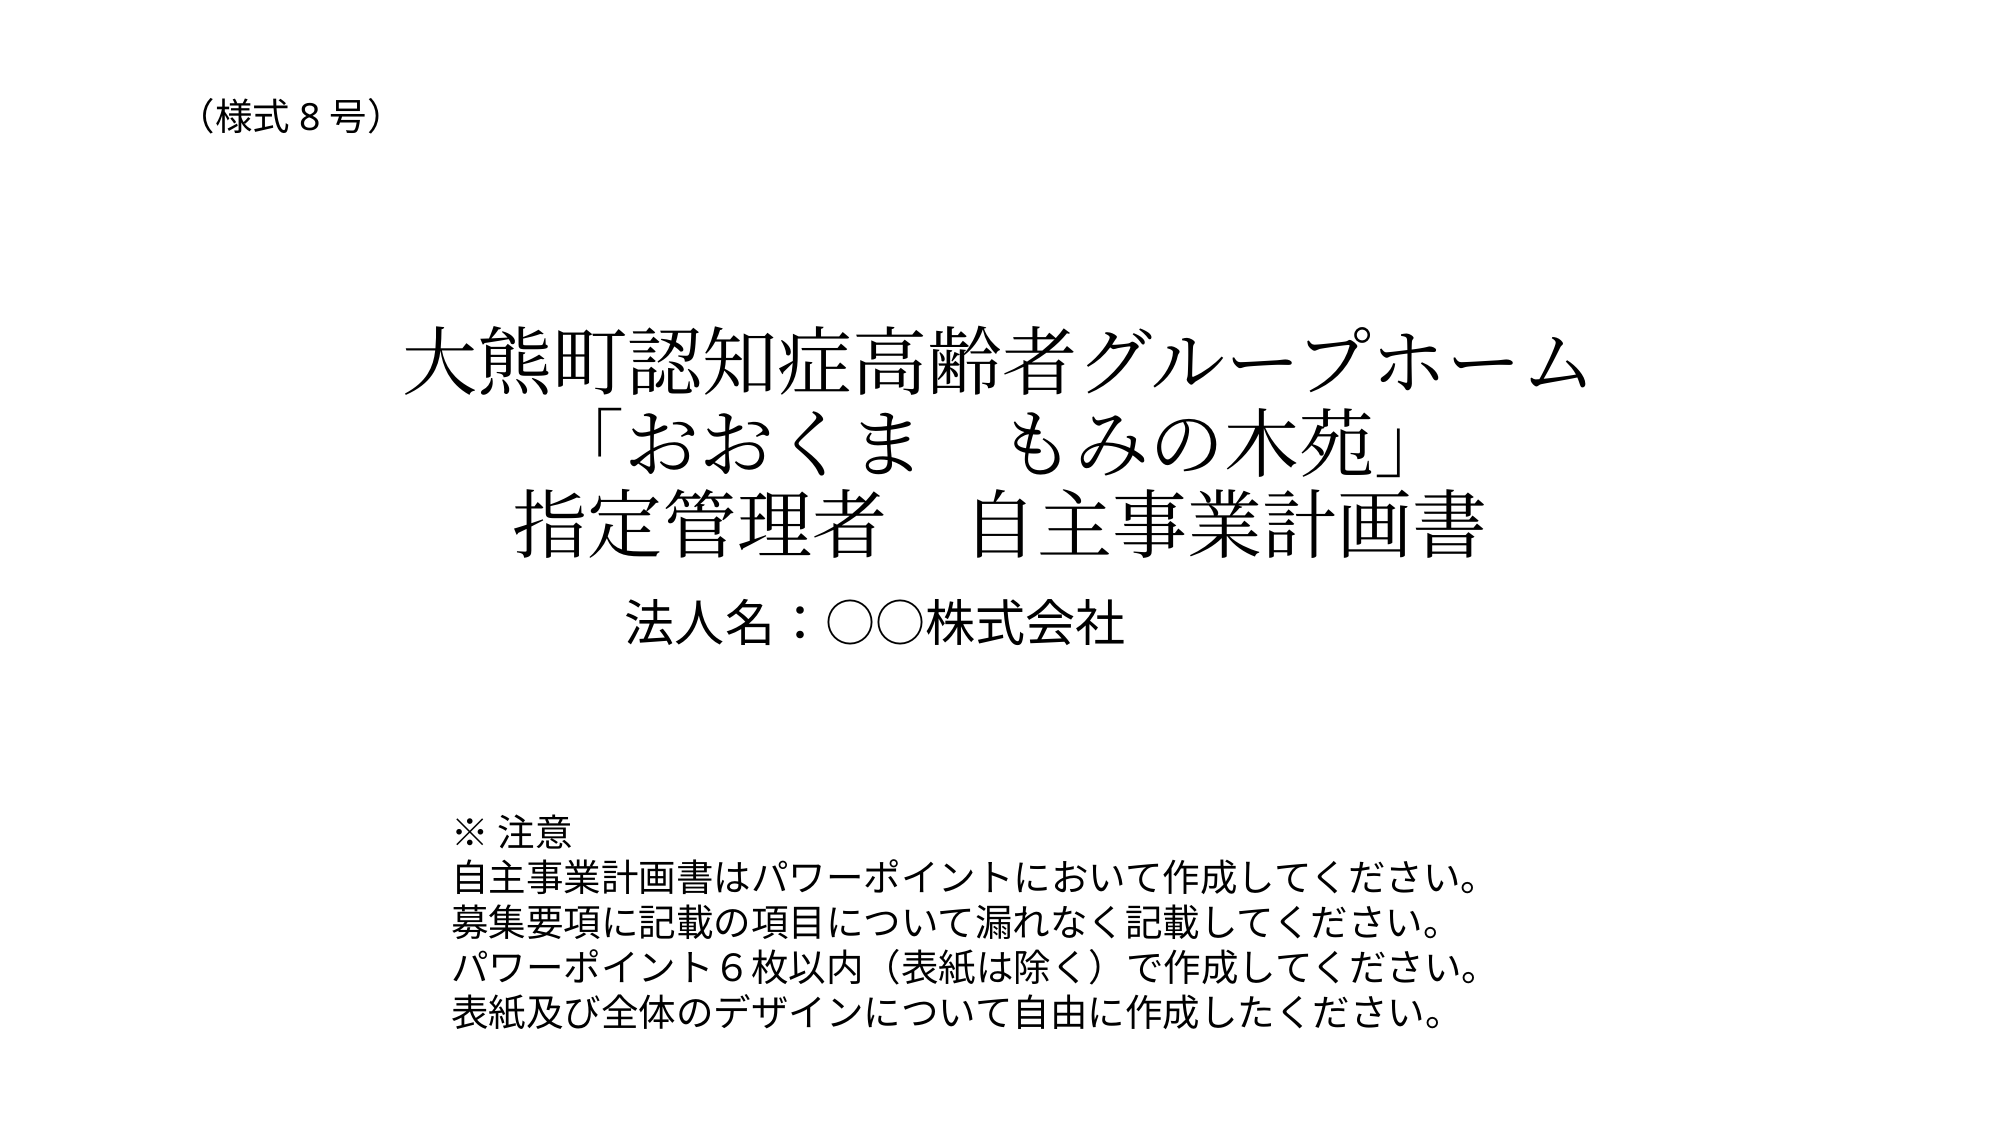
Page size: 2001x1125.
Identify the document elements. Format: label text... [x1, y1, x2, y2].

subtitle 法人名：○○株式会社 [249, 590, 1750, 863]
text_box ※注意 自主事業計画書はパワーポイントにおいて作成してください。 募集要項に記載の項目について漏れなく記載してください。 パワーポイント６枚以内（表紙は除く）で作成してください。 表紙及び全体のデザインについて自由に作成したください。 [436, 801, 1515, 1087]
title 大熊町認知症高齢者グループホーム 「おおくま もみの木苑」 指定管理者 自主事業計画書 [249, 184, 1750, 576]
text_box （様式8号） [162, 85, 420, 146]
